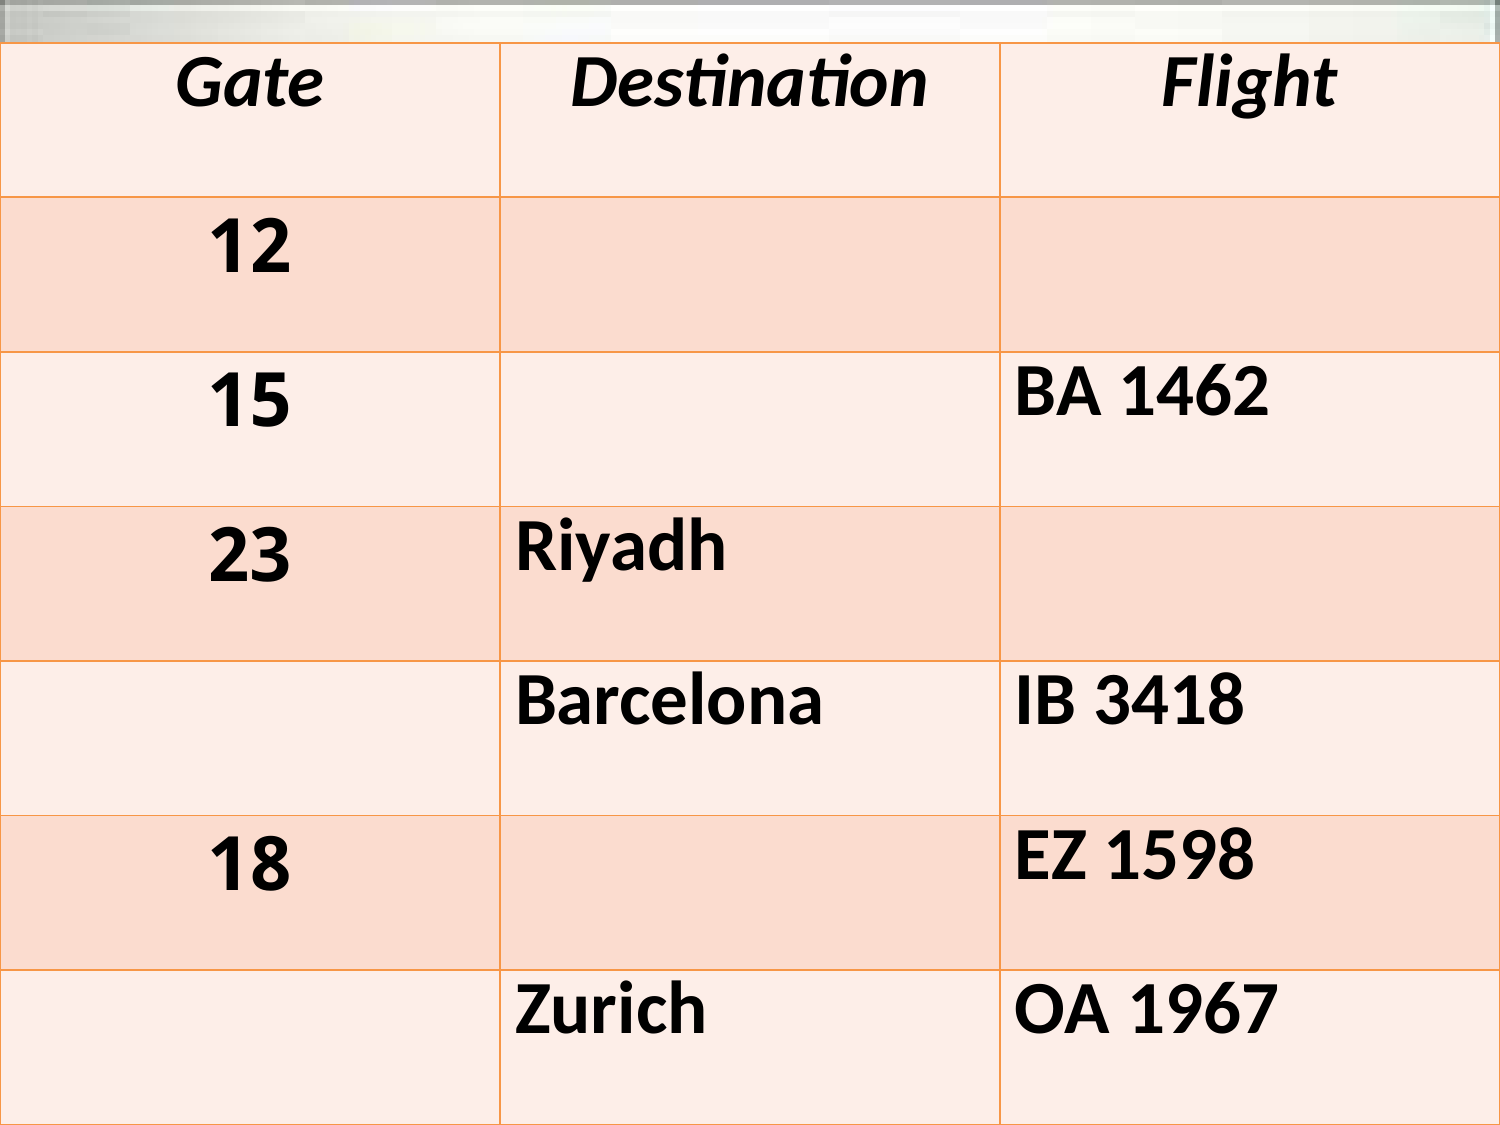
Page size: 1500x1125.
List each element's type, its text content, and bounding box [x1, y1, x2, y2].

table_cell OA 1967 [1001, 971, 1499, 1124]
table_cell IB 3418 [1001, 662, 1499, 815]
table_cell Riyadh [501, 507, 999, 660]
picture [0, 0, 1500, 42]
table_cell EZ 1598 [1001, 816, 1499, 969]
table_cell [1, 662, 499, 815]
table_cell [1, 971, 499, 1124]
table_cell BA 1462 [1001, 353, 1499, 506]
table_cell Barcelona [501, 662, 999, 815]
table_header Destination [501, 44, 999, 196]
table_cell 15 [1, 353, 499, 506]
table_cell 23 [1, 507, 499, 660]
table_cell [501, 353, 999, 506]
table_cell 18 [1, 816, 499, 969]
table_header Flight [1001, 44, 1499, 196]
table_cell [501, 816, 999, 969]
table_cell 12 [1, 198, 499, 351]
table_header Gate [1, 44, 499, 196]
table_cell [1001, 198, 1499, 351]
table_cell [501, 198, 999, 351]
table_cell Zurich [501, 971, 999, 1124]
table_cell [1001, 507, 1499, 660]
